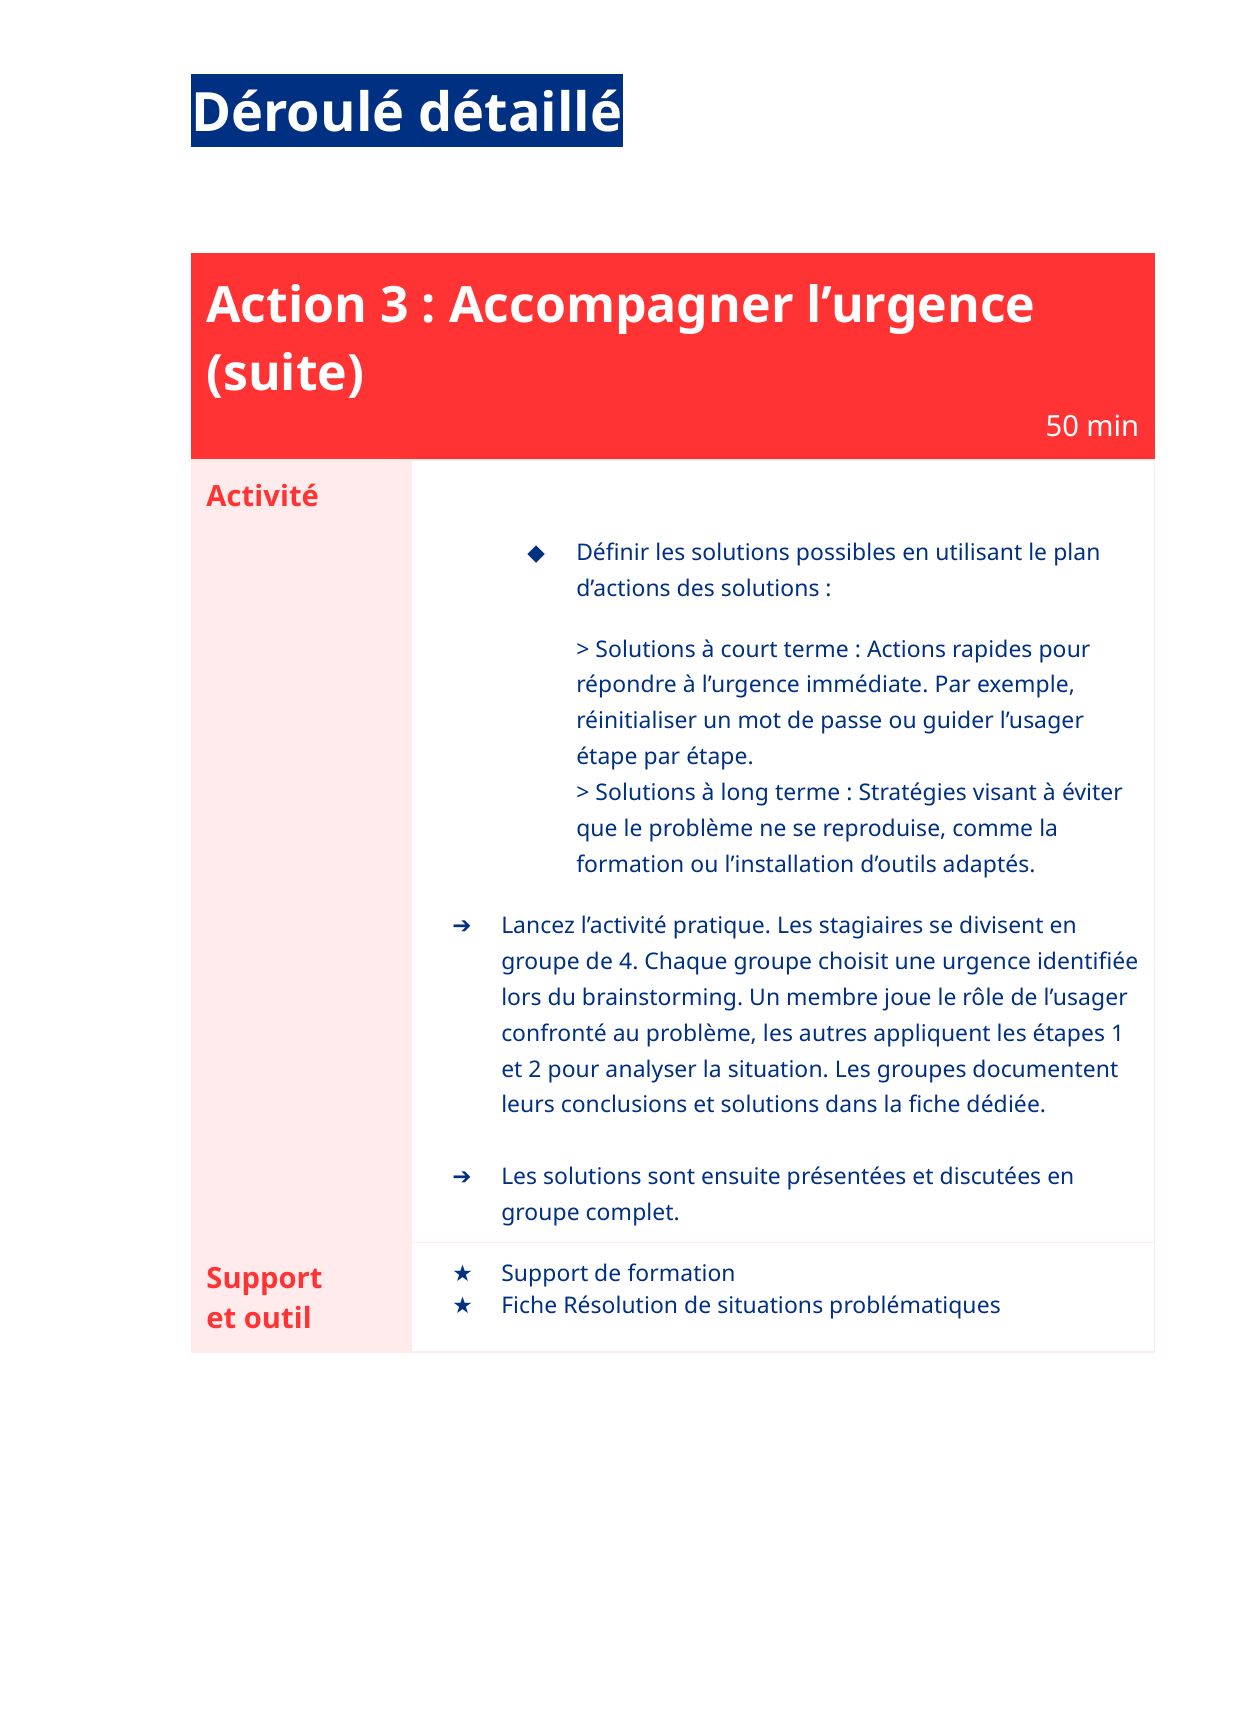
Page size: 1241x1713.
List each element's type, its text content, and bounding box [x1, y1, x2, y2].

table_cell Support et outil [192, 1243, 411, 1351]
table_cell Support de formation Fiche Résolution de situations problématiques [412, 1243, 1154, 1351]
table_header Action 3 : Accompagner l’urgence (suite) 50 min [192, 254, 1154, 459]
table_cell Activité [192, 461, 411, 1242]
table_cell Définir les solutions possibles en utilisant le plan d’actions des solutions : > Solutions à court terme : Actions rapides pour répondre à l’urgence immédiate. Par exemple, réinitialiser un mot de passe ou guider l’usager étape par étape. > Solutions à long terme : Stratégies visant à éviter que le problème ne se reproduise, comme la formation ou l’installation d’outils adaptés. Lancez l’activité pratique. Les stagiaires se divisent en groupe de 4. Chaque groupe choisit une urgence identifiée lors du brainstorming. Un membre joue le rôle de l’usager confronté au problème, les autres appliquent les étapes 1 et 2 pour analyser la situation. Les groupes documentent leurs conclusions et solutions dans la fiche dédiée. Les solutions sont ensuite présentées et discutées en groupe complet. [412, 461, 1154, 1242]
text_box Déroulé détaillé [185, 71, 1241, 148]
